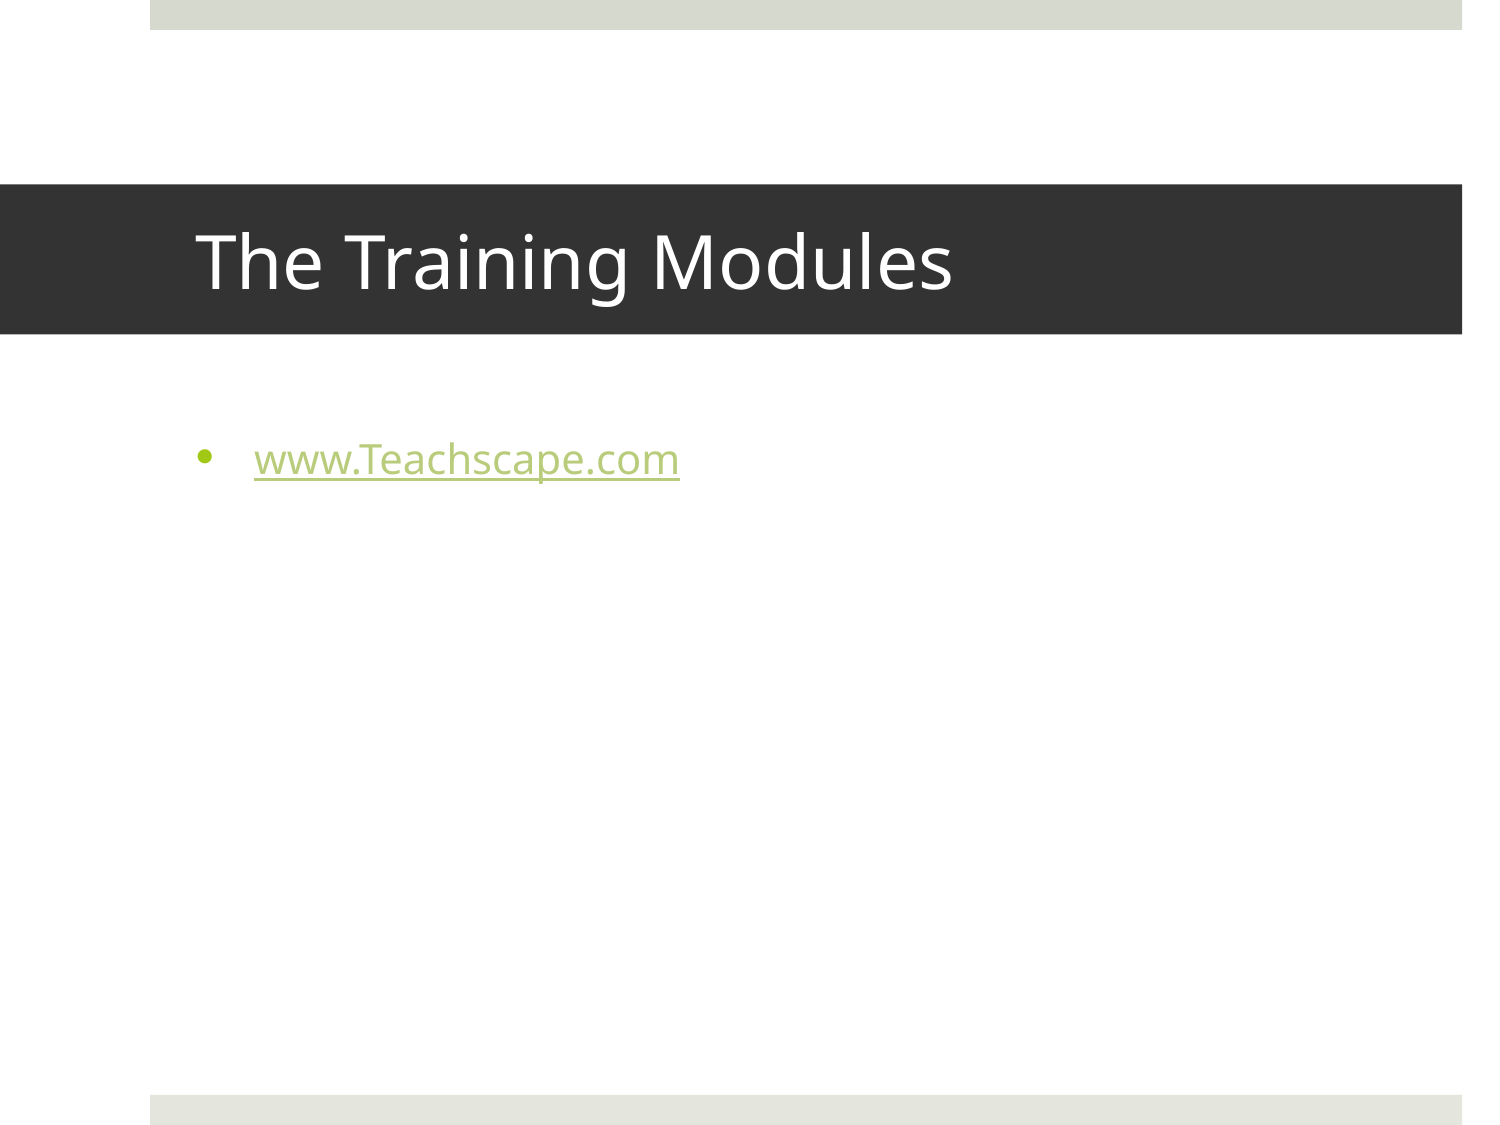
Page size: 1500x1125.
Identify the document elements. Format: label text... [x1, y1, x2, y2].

title The Training Modules [0, 184, 1463, 335]
list www.Teachscape.com [182, 425, 1432, 1028]
